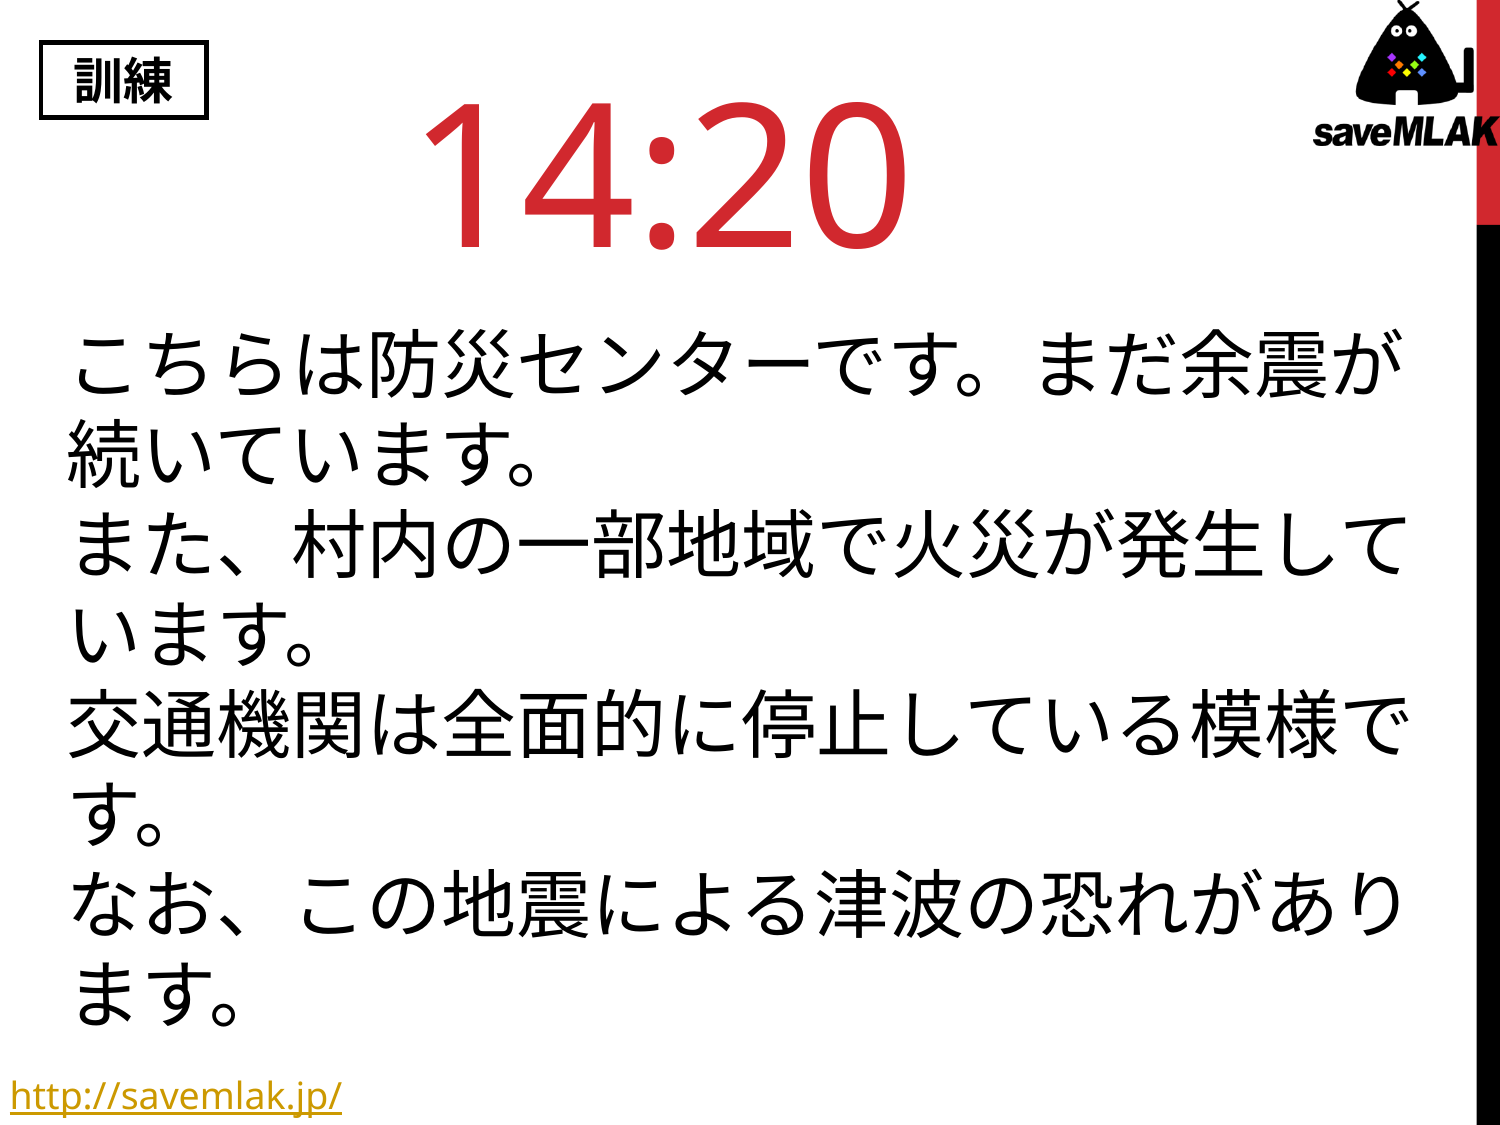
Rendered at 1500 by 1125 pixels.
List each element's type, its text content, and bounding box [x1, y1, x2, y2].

text_box 14:20 [42, 40, 1281, 114]
text_box こちらは防災センターです。まだ余震が続いています。 また、村内の一部地域で火災が発生しています。 交通機関は全面的に停止している模様です。 なお、この地震による津波の恐れがあります。 [28, 310, 1453, 1046]
picture [1313, 0, 1500, 146]
text_box 訓練 [41, 42, 207, 118]
text_box http://savemlak.jp/ [0, 1064, 358, 1125]
